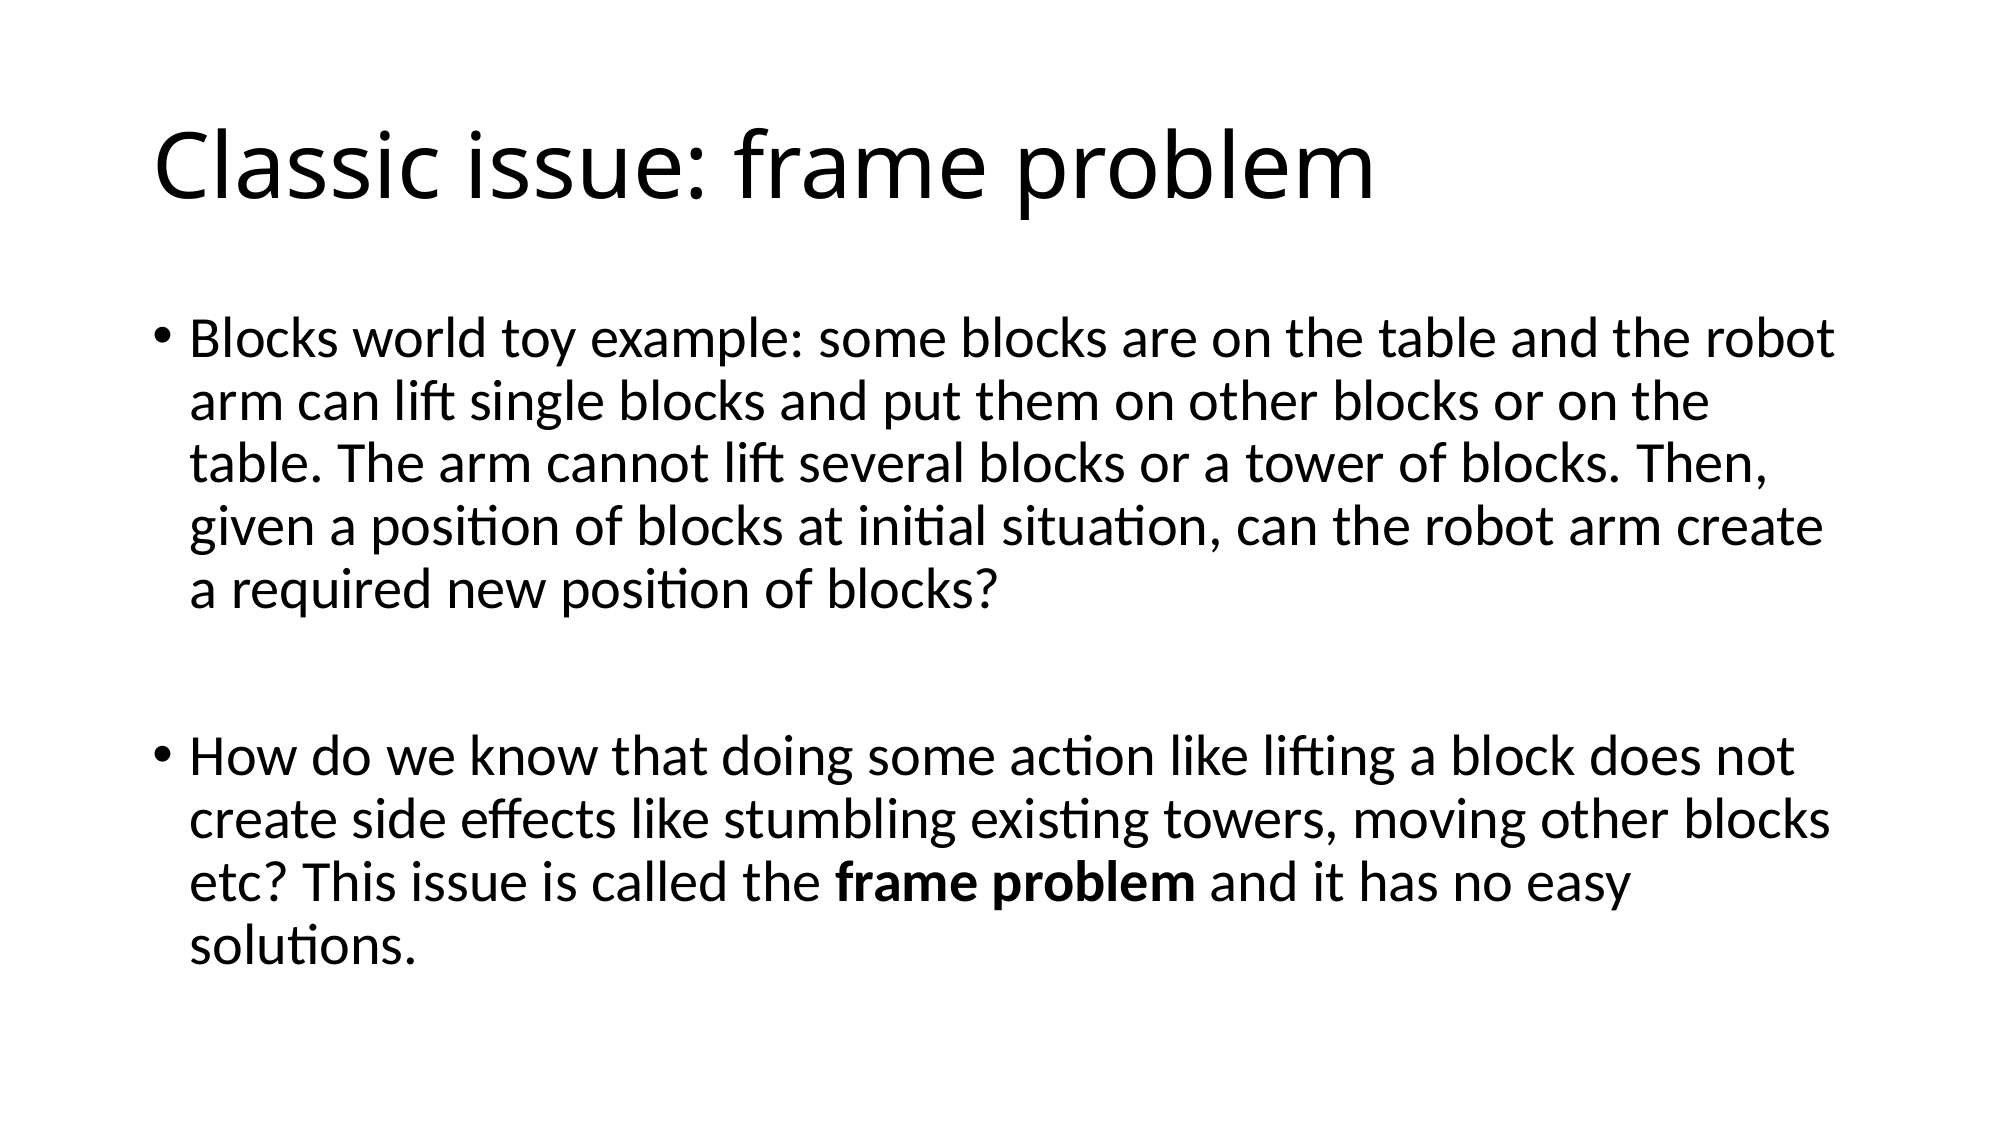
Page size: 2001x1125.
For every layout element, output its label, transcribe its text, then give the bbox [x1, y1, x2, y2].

list Blocks world toy example: some blocks are on the table and the robot arm can lift single blocks and put them on other blocks or on the table. The arm cannot lift several blocks or a tower of blocks. Then, given a position of blocks at initial situation, can the robot arm create a required new position of blocks? How do we know that doing some action like lifting a block does not create side effects like stumbling existing towers, moving other blocks etc? This issue is called the frame problem and it has no easy solutions. [137, 299, 1863, 1014]
title Classic issue: frame problem [137, 59, 1863, 278]
